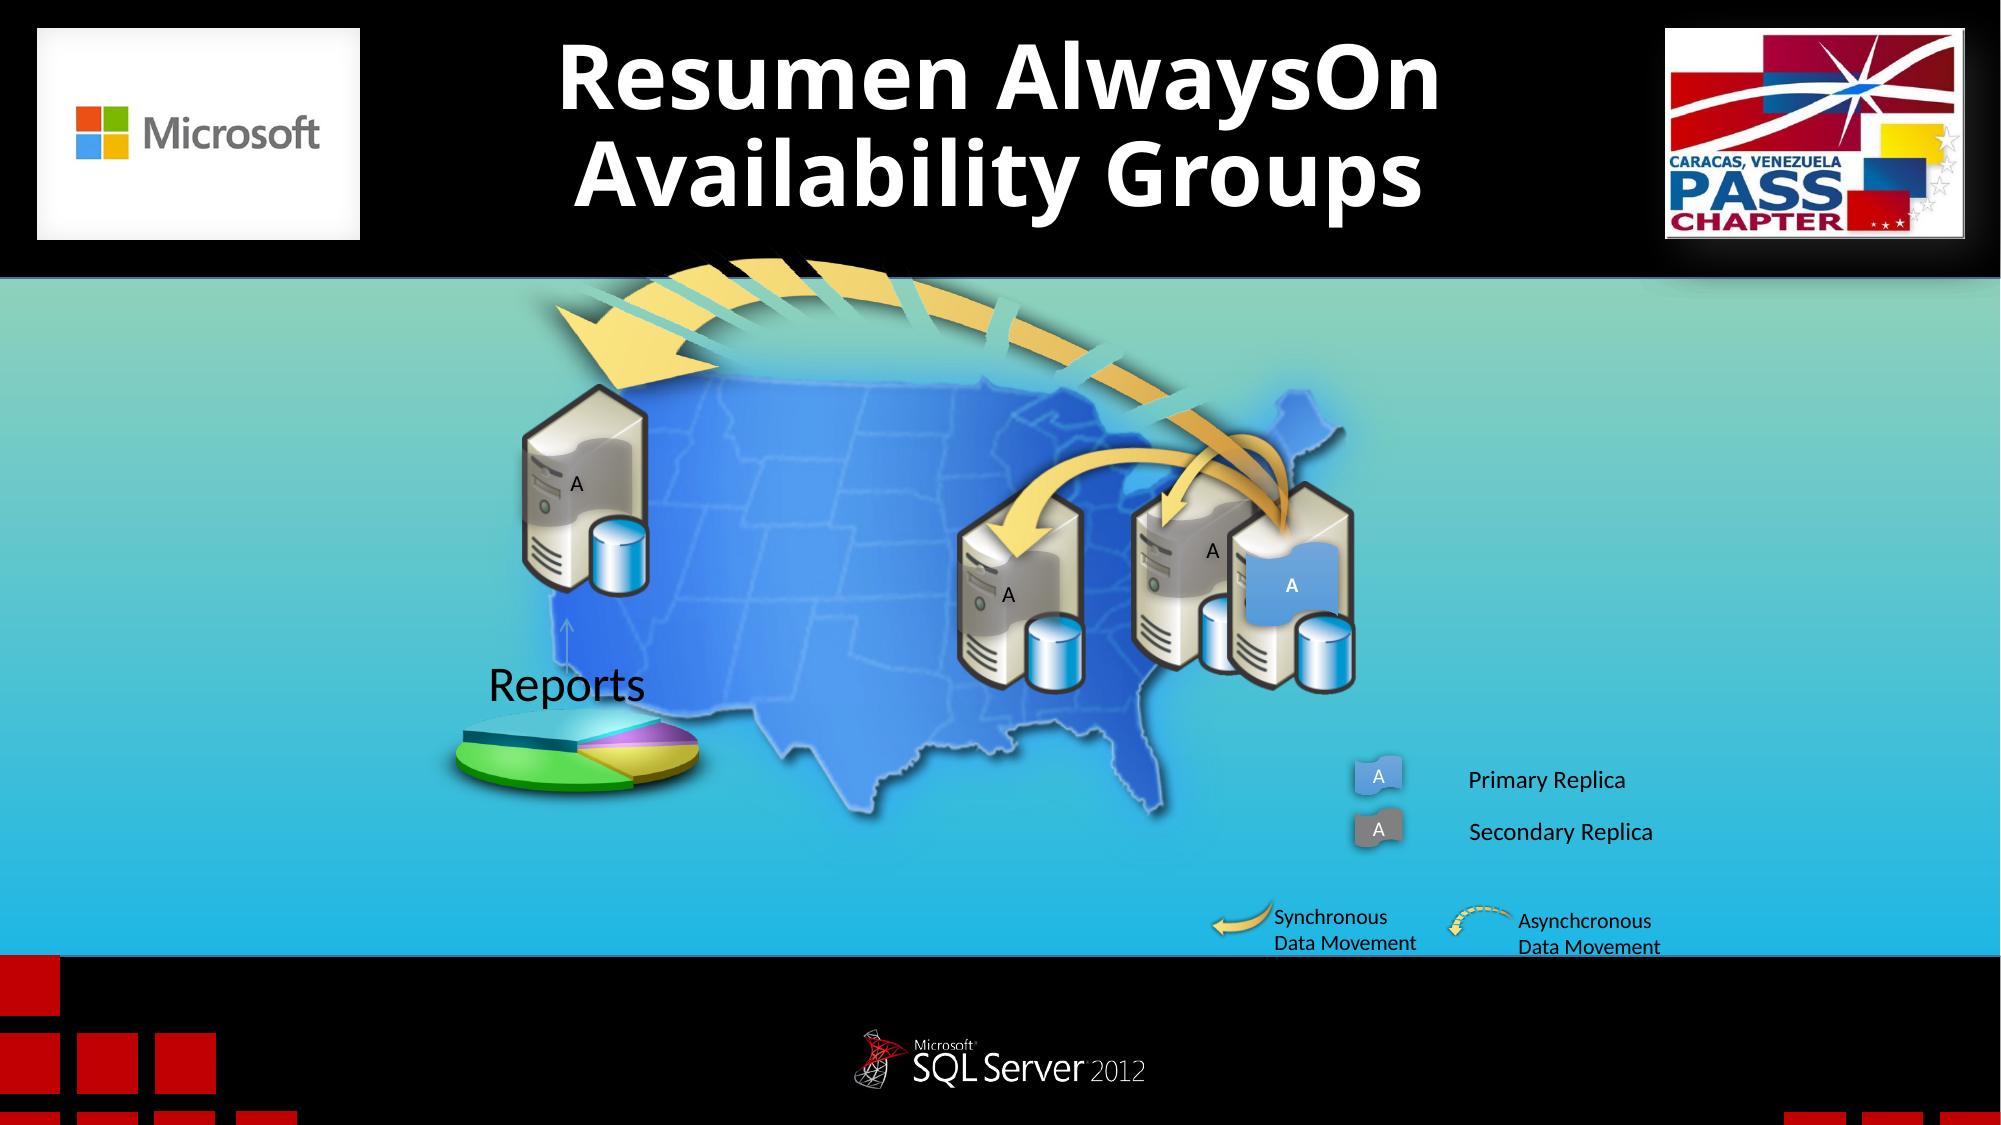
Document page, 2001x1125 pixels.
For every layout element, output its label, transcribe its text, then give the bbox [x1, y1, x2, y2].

picture [521, 132, 945, 272]
picture [822, 960, 1178, 1125]
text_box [427, 272, 1694, 960]
picture [37, 28, 360, 240]
text_box Resumen AlwaysOn Availability Groups [427, 18, 1573, 234]
picture [1665, 28, 1965, 239]
